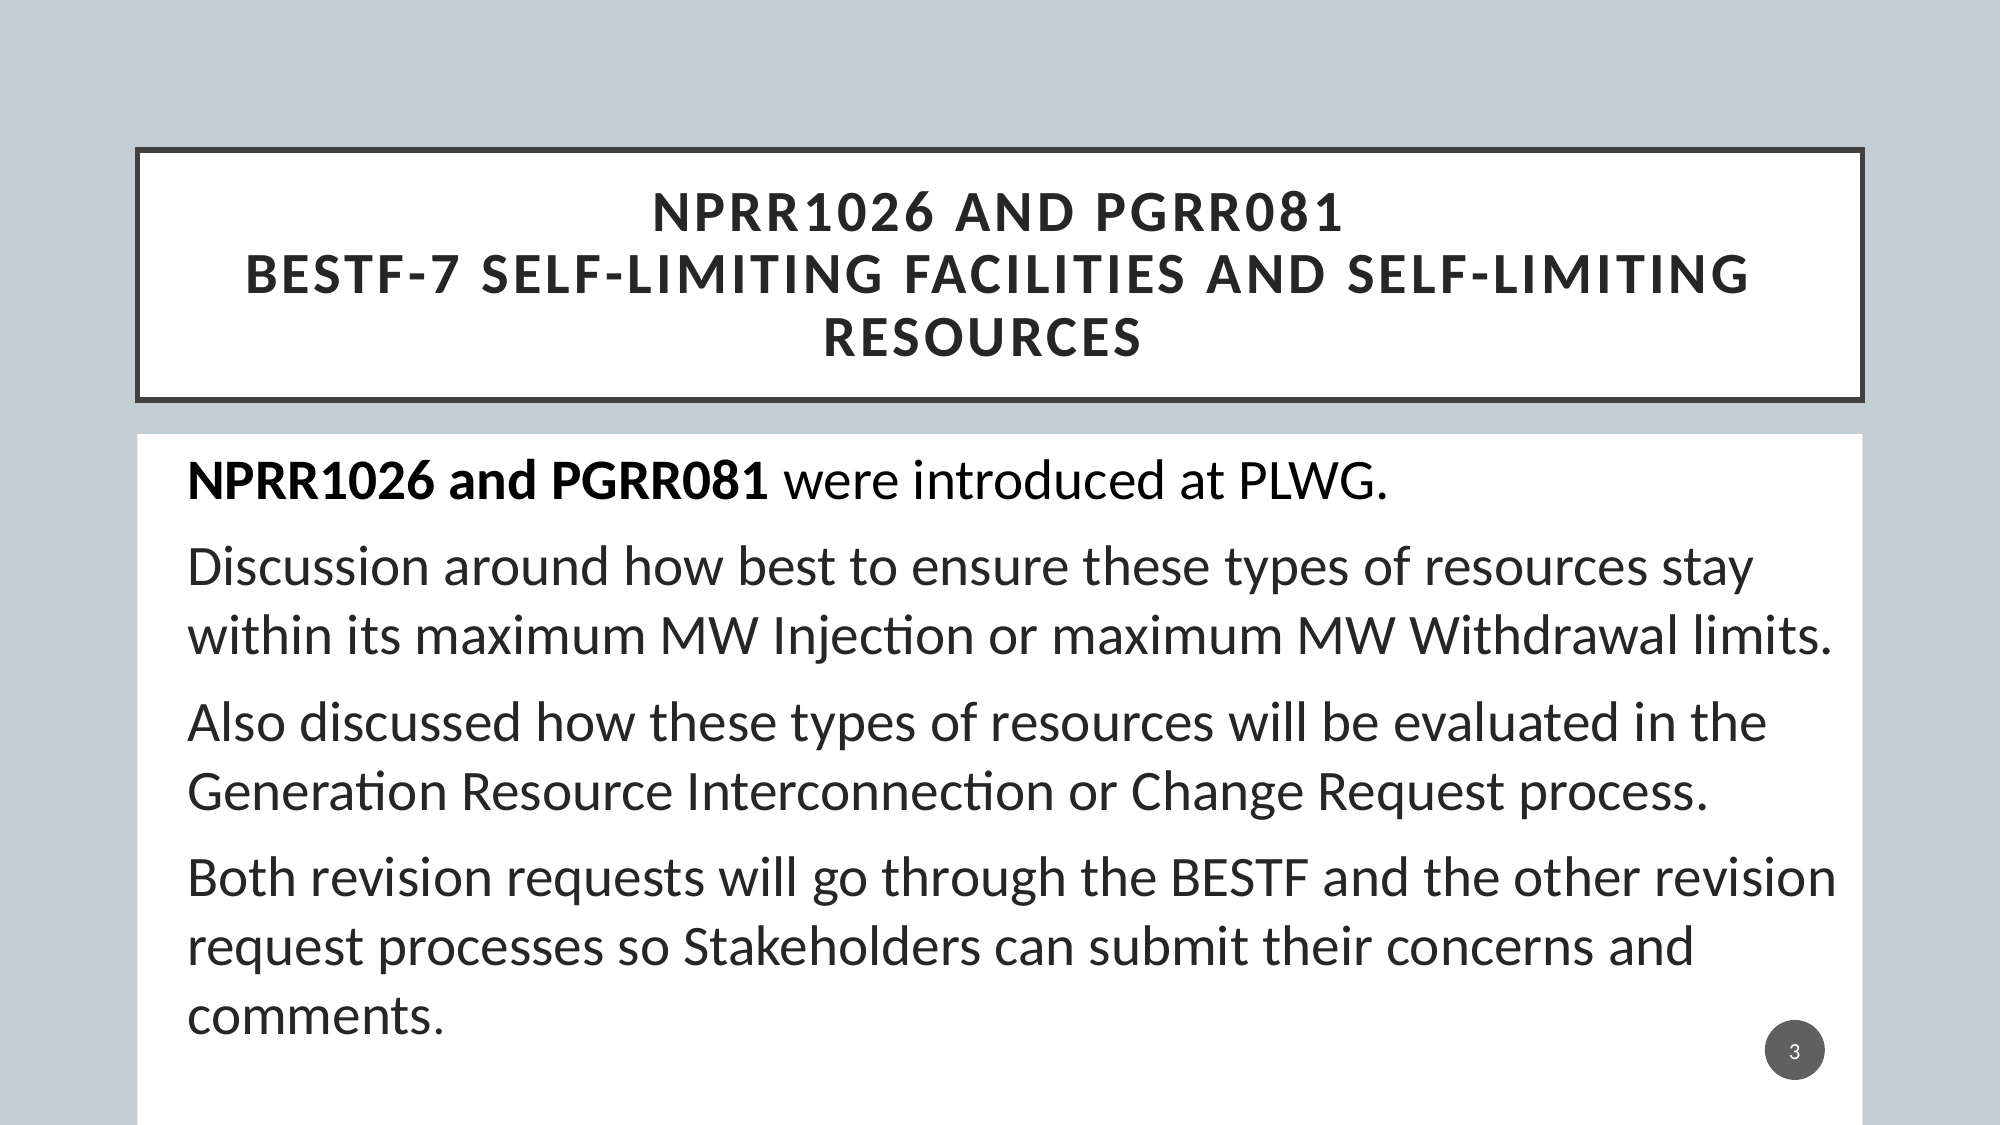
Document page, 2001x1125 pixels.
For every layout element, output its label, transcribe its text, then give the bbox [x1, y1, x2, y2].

slide_number 3 [1764, 1019, 1825, 1080]
list NPRR1026 and PGRR081 were introduced at PLWG. Discussion around how best to ensure these types of resources stay within its maximum MW Injection or maximum MW Withdrawal limits. Also discussed how these types of resources will be evaluated in the Generation Resource Interconnection or Change Request process. Both revision requests will go through the BESTF and the other revision request processes so Stakeholders can submit their concerns and comments. [137, 434, 1863, 1125]
title NPRR1026 and PGRR081 BESTF-7 Self-Limiting Facilities and Self-Limiting Resources [135, 147, 1865, 403]
